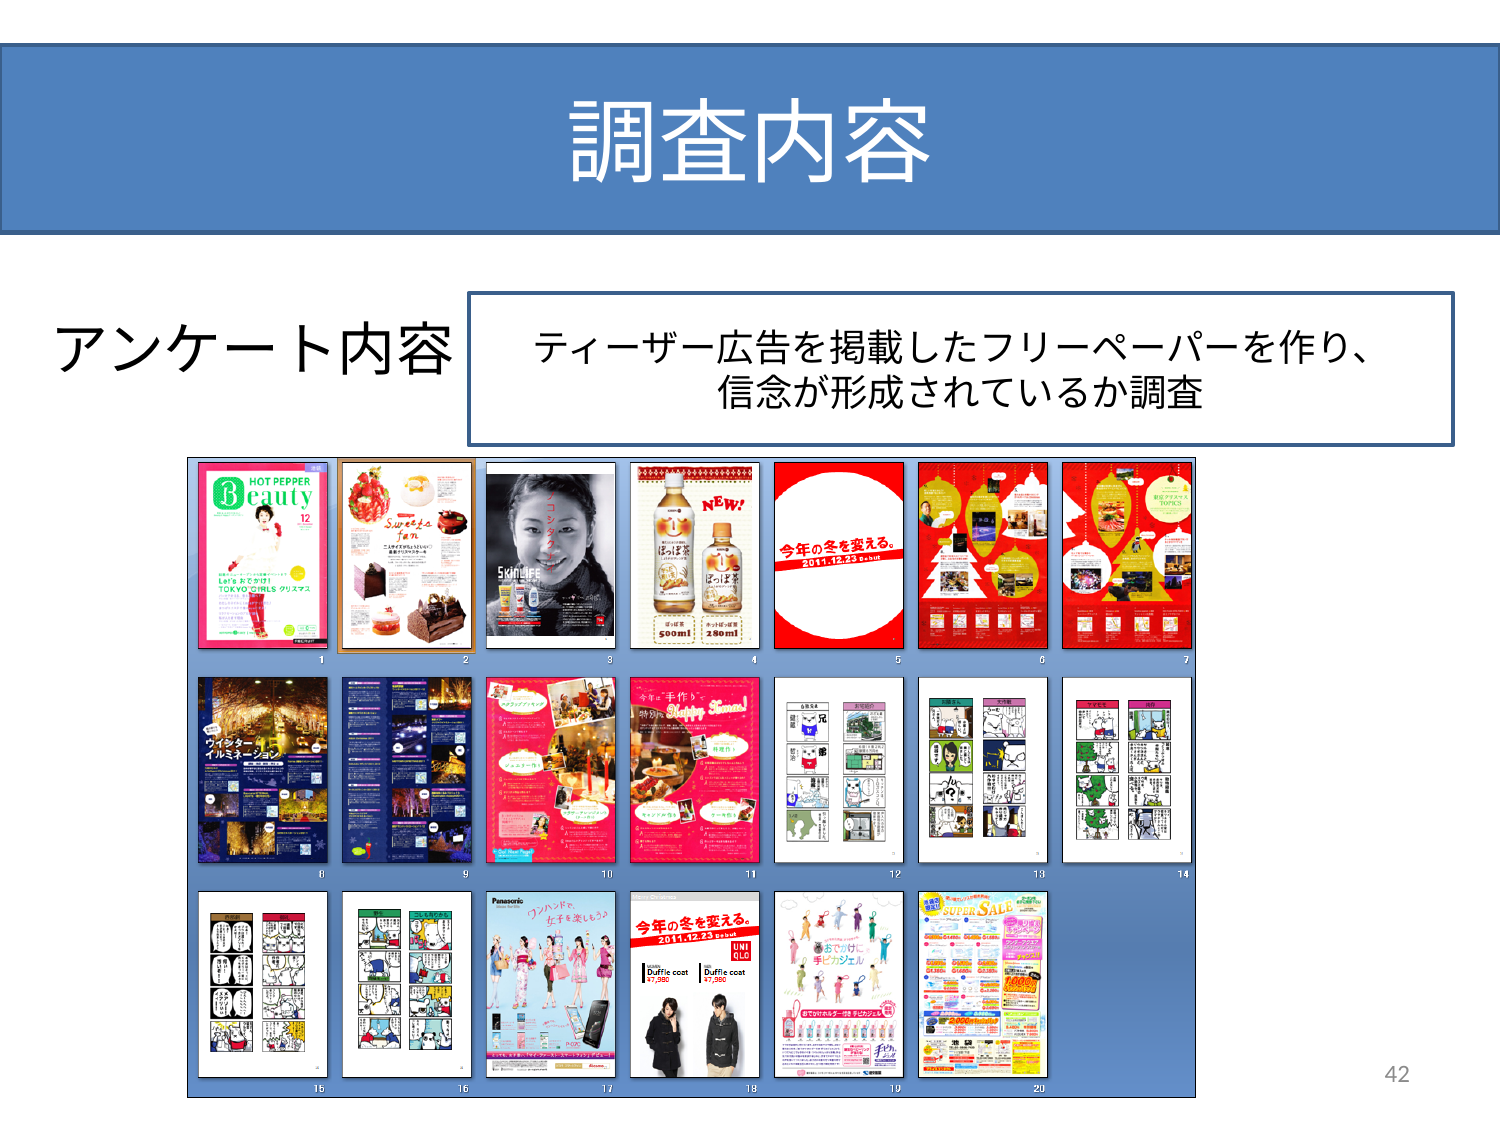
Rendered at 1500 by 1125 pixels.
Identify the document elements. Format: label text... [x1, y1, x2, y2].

list アンケート内容 [35, 304, 467, 406]
picture [187, 456, 1196, 1098]
slide_number 42 [1197, 1042, 1425, 1103]
text_box ティーザー広告を掲載したフリーペーパーを作り、 信念が形成されているか調査 [467, 291, 1455, 447]
title 調査内容 [0, 43, 1500, 235]
